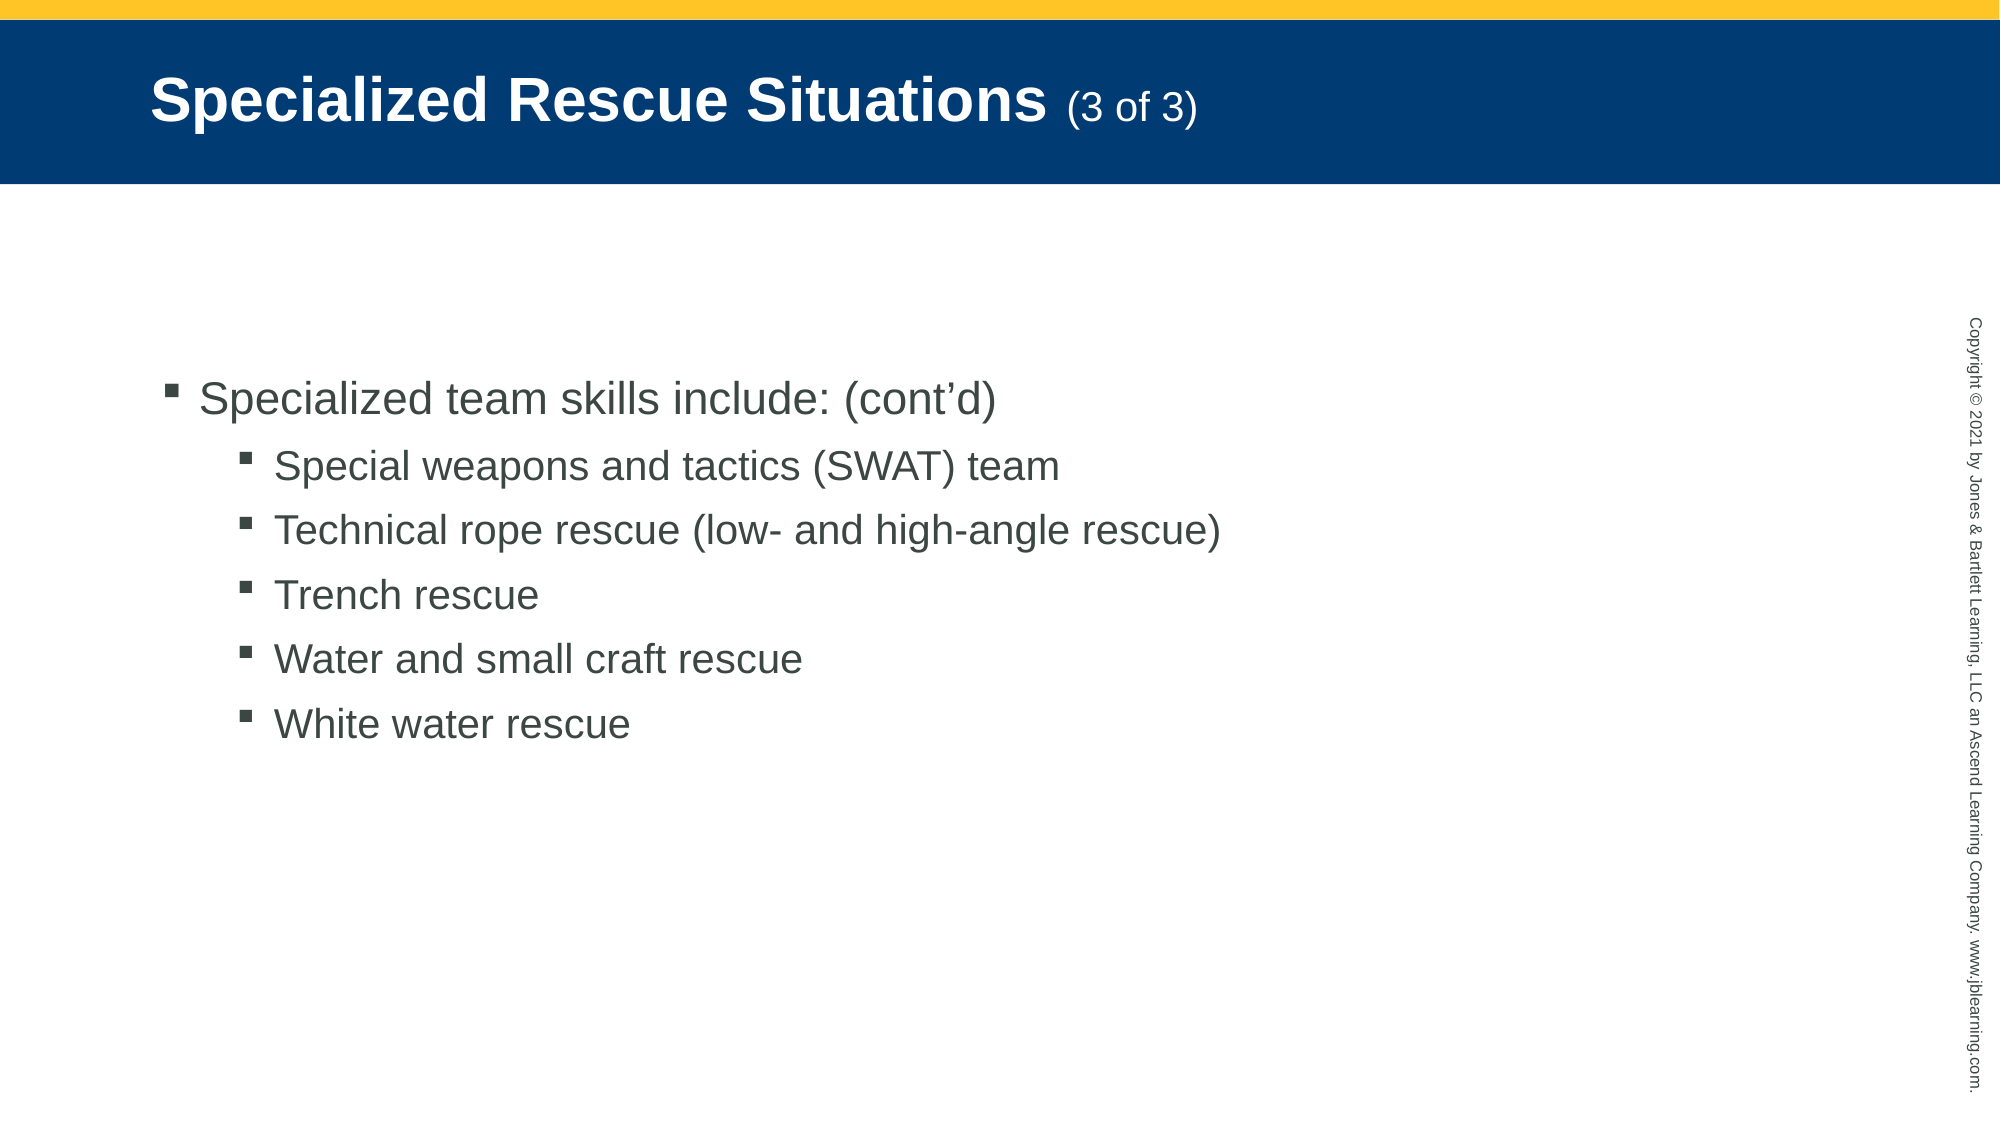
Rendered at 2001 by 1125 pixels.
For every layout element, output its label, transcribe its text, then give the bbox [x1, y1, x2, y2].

title Specialized Rescue Situations (3 of 3) [0, 19, 2000, 185]
list Specialized team skills include: (cont’d) Special weapons and tactics (SWAT) team Technical rope rescue (low- and high-angle rescue) Trench rescue Water and small craft rescue White water rescue [146, 361, 1859, 1016]
